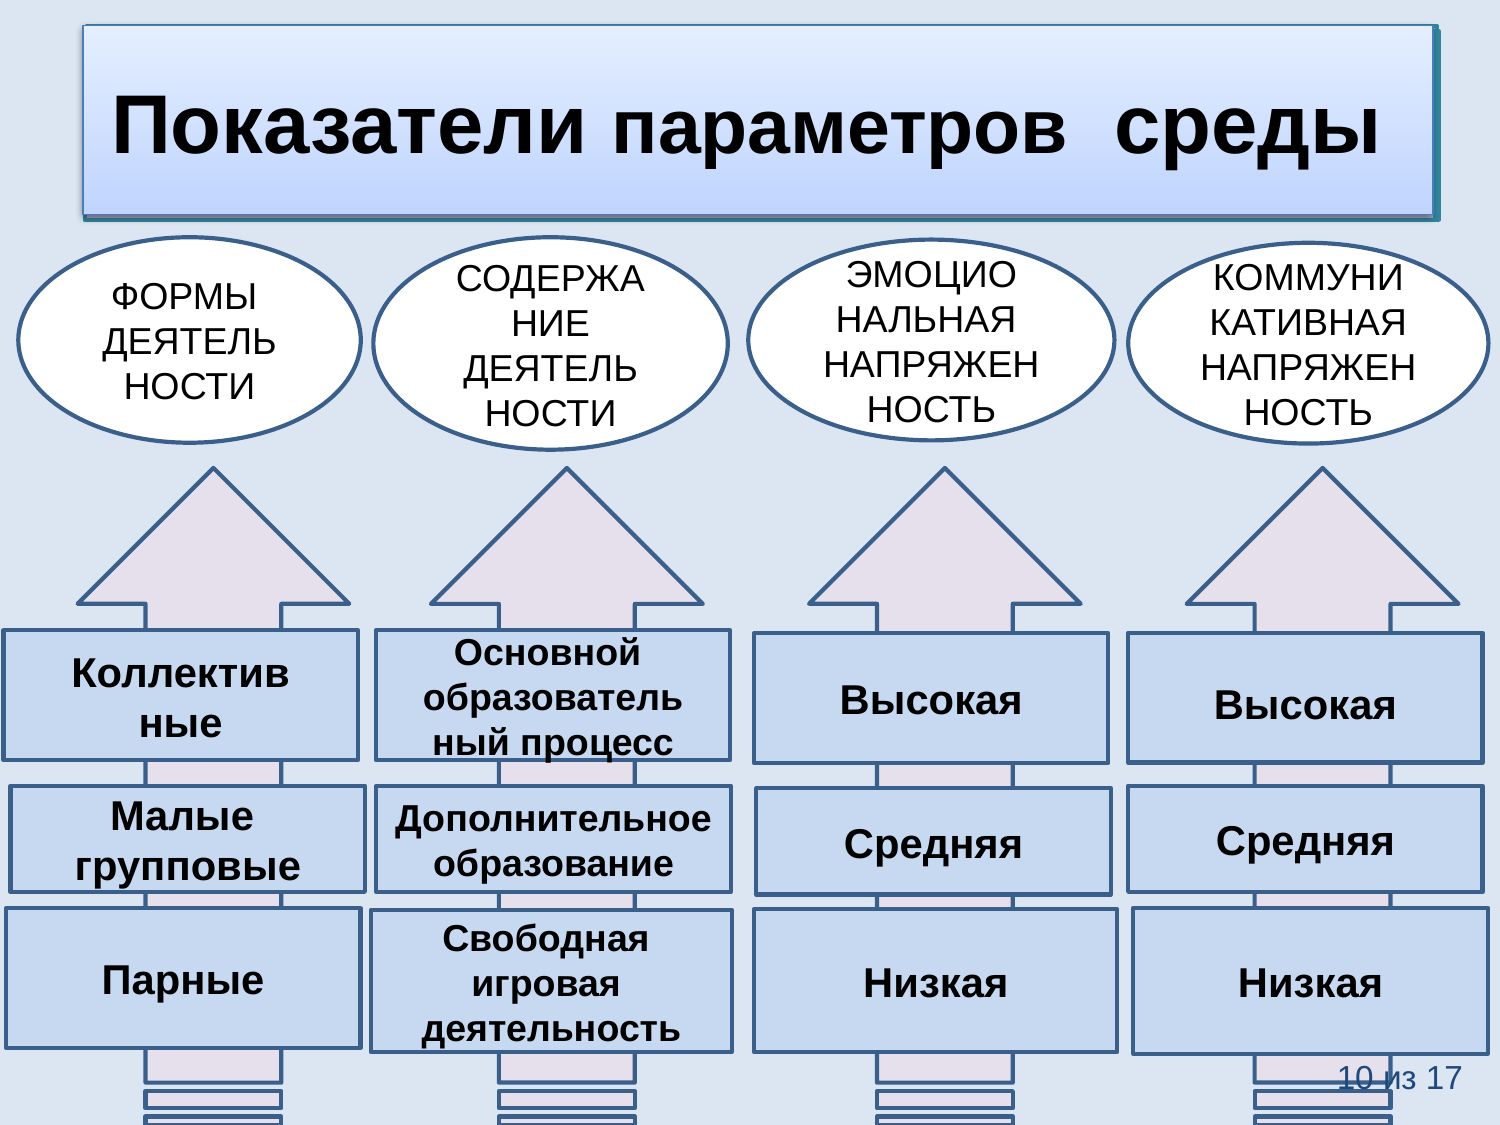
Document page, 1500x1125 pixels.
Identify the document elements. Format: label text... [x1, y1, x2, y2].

text_box СОДЕРЖА НИЕ ДЕЯТЕЛЬ НОСТИ [371, 235, 730, 452]
text_box [143, 1050, 284, 1085]
text_box [143, 1114, 283, 1125]
text_box [496, 1054, 637, 1085]
text_box Показатели параметров среды [82, 25, 1434, 215]
text_box Свободная игровая деятельность [369, 908, 734, 1054]
text_box КОММУНИ КАТИВНАЯ НАПРЯЖЕННОСТЬ [1126, 240, 1491, 446]
text_box Показатели параметров среды [1433, 24, 1439, 217]
text_box [428, 465, 705, 628]
text_box [75, 465, 352, 628]
text_box [807, 465, 1083, 631]
text_box [496, 894, 637, 908]
text_box Коллектив ные [1, 628, 360, 762]
text_box [875, 1114, 1015, 1125]
text_box [1252, 894, 1393, 906]
text_box [143, 1089, 283, 1110]
text_box Высокая [752, 631, 1110, 765]
text_box [497, 1089, 637, 1110]
text_box [874, 1054, 1015, 1085]
text_box Парные [4, 906, 363, 1050]
text_box [874, 765, 1015, 786]
text_box [1252, 765, 1393, 784]
text_box Показатели параметров среды [1437, 29, 1441, 222]
text_box [874, 897, 1015, 907]
text_box [1253, 1114, 1393, 1125]
text_box [497, 1114, 637, 1125]
text_box [143, 894, 284, 906]
text_box Средняя [754, 786, 1113, 897]
text_box ЭМОЦИО НАЛЬНАЯ НАПРЯЖЕННОСТЬ [746, 237, 1117, 443]
text_box Низкая [1131, 906, 1490, 1056]
text_box Дополнительное образование [374, 784, 733, 894]
text_box Низкая [752, 907, 1119, 1054]
text_box [875, 1089, 1015, 1110]
text_box Высокая [1126, 631, 1485, 765]
text_box [496, 762, 637, 784]
text_box ФОРМЫ ДЕЯТЕЛЬ НОСТИ [16, 235, 363, 445]
text_box Средняя [1126, 784, 1485, 894]
text_box 10 из 17 [1128, 1046, 1478, 1107]
text_box [143, 762, 284, 784]
text_box Малые групповые [8, 784, 367, 894]
text_box [1184, 465, 1461, 631]
text_box Основной образователь ный процесс [374, 628, 732, 762]
